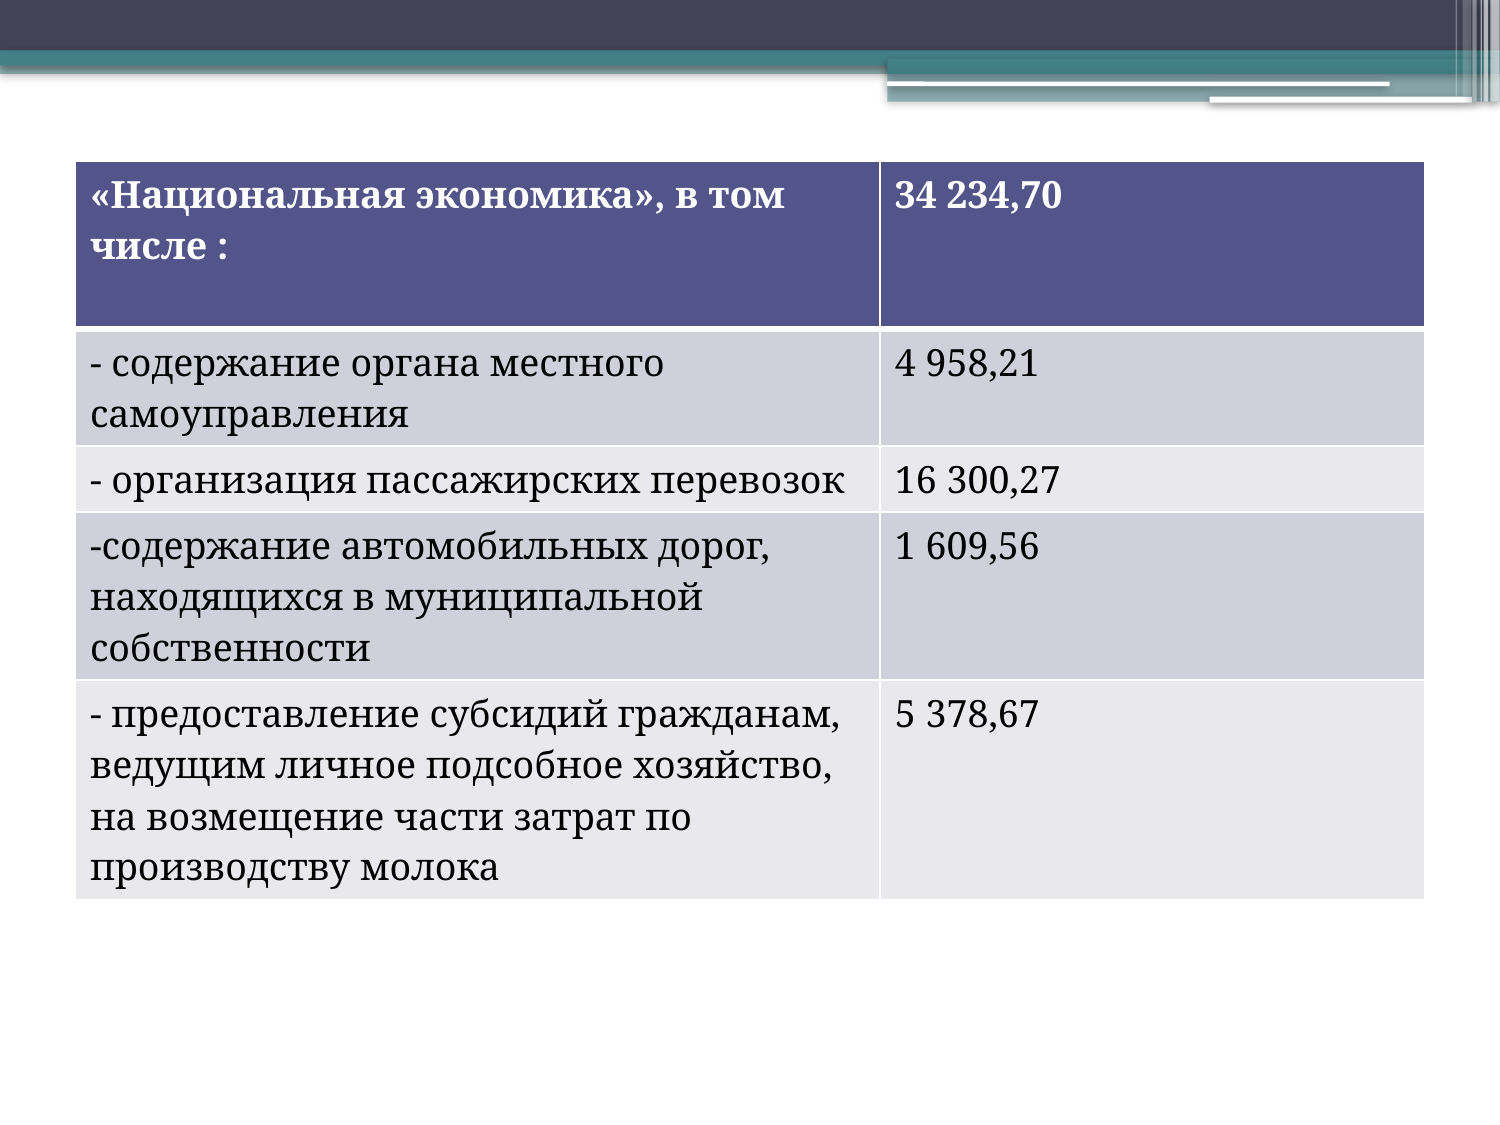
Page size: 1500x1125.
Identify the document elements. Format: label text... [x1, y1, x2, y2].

table_cell 5 378,67 [881, 681, 1424, 899]
table_cell 16 300,27 [881, 447, 1424, 511]
table_header 34 234,70 [881, 162, 1424, 326]
table_cell - организация пассажирских перевозок [76, 447, 879, 511]
table_header «Национальная экономика», в том числе : [76, 162, 879, 326]
table_cell -содержание автомобильных дорог, находящихся в муниципальной собственности [76, 513, 879, 679]
table_cell 4 958,21 [881, 332, 1424, 445]
table_cell 1 609,56 [881, 513, 1424, 679]
table_cell - содержание органа местного самоуправления [76, 332, 879, 445]
table_cell - предоставление субсидий гражданам, ведущим личное подсобное хозяйство, на возмещение части затрат по производству молока [76, 681, 879, 899]
